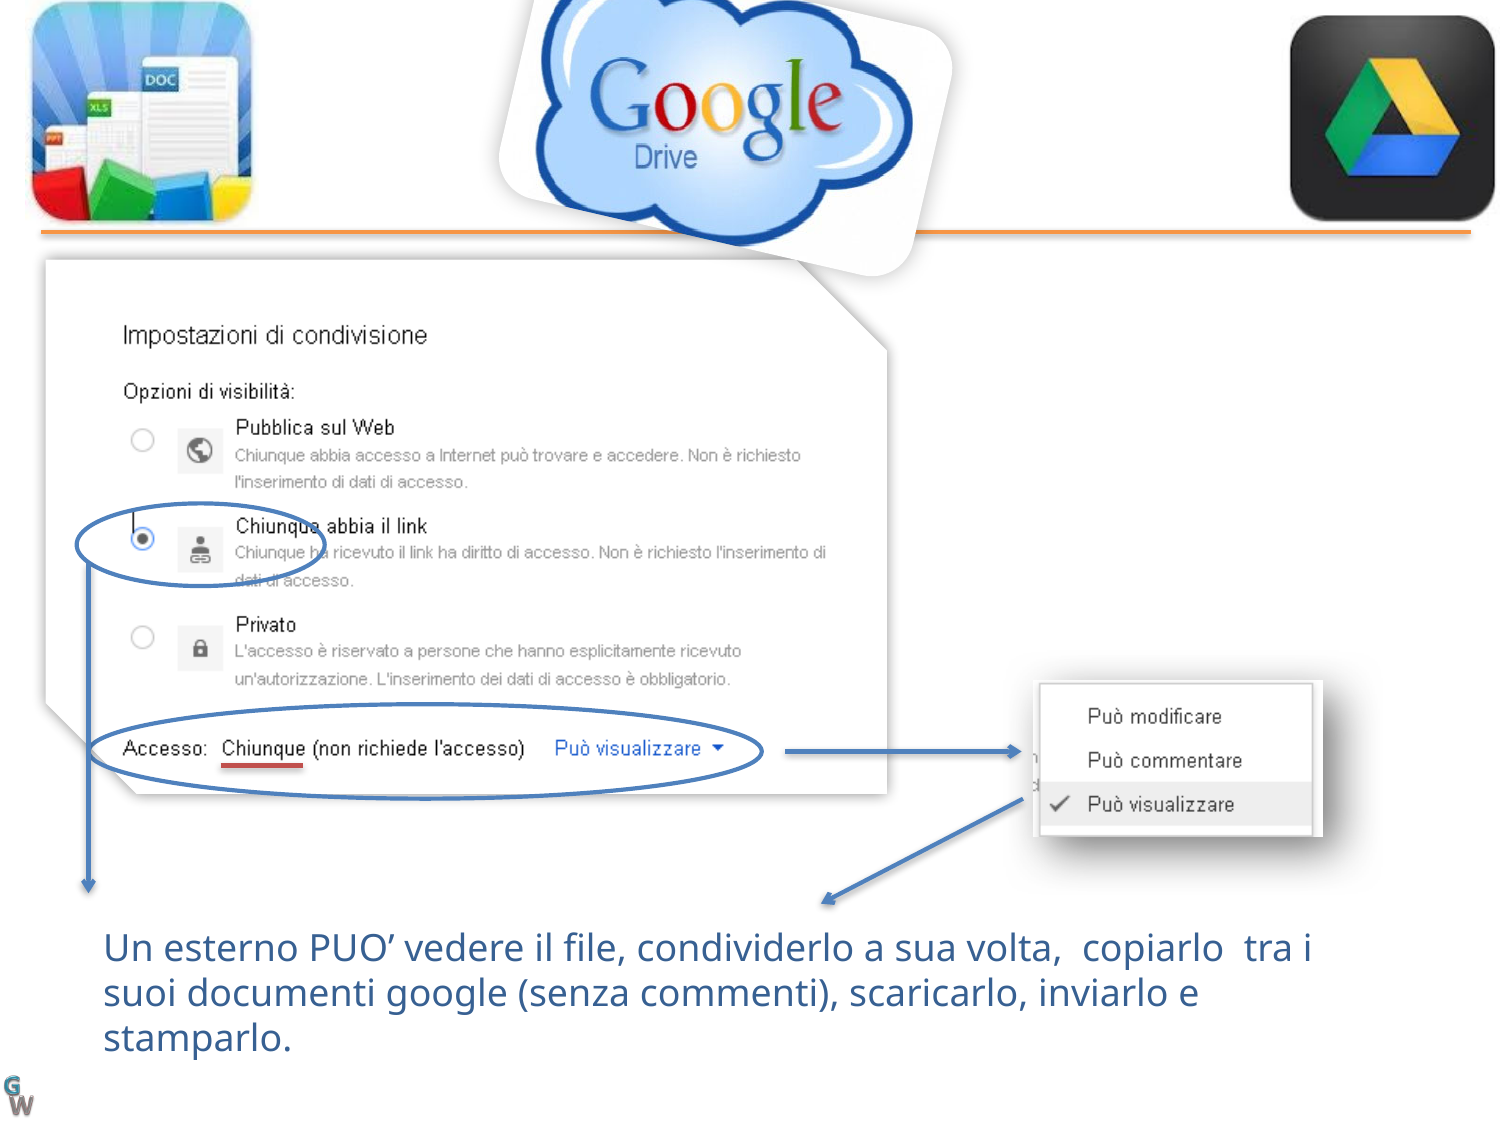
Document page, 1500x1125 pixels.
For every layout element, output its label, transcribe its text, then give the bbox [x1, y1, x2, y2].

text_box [820, 798, 1024, 904]
picture [0, 1058, 55, 1125]
text_box [263, 795, 587, 801]
picture [1281, 4, 1500, 233]
picture [1033, 680, 1323, 838]
picture [25, 0, 259, 227]
text_box Un esterno PUO’ vedere il file, condividerlo a sua volta, copiarlo tra i suoi documenti google (senza commenti), scaricarlo, inviarlo e stamparlo. [88, 916, 1353, 1067]
picture [52, 0, 953, 787]
